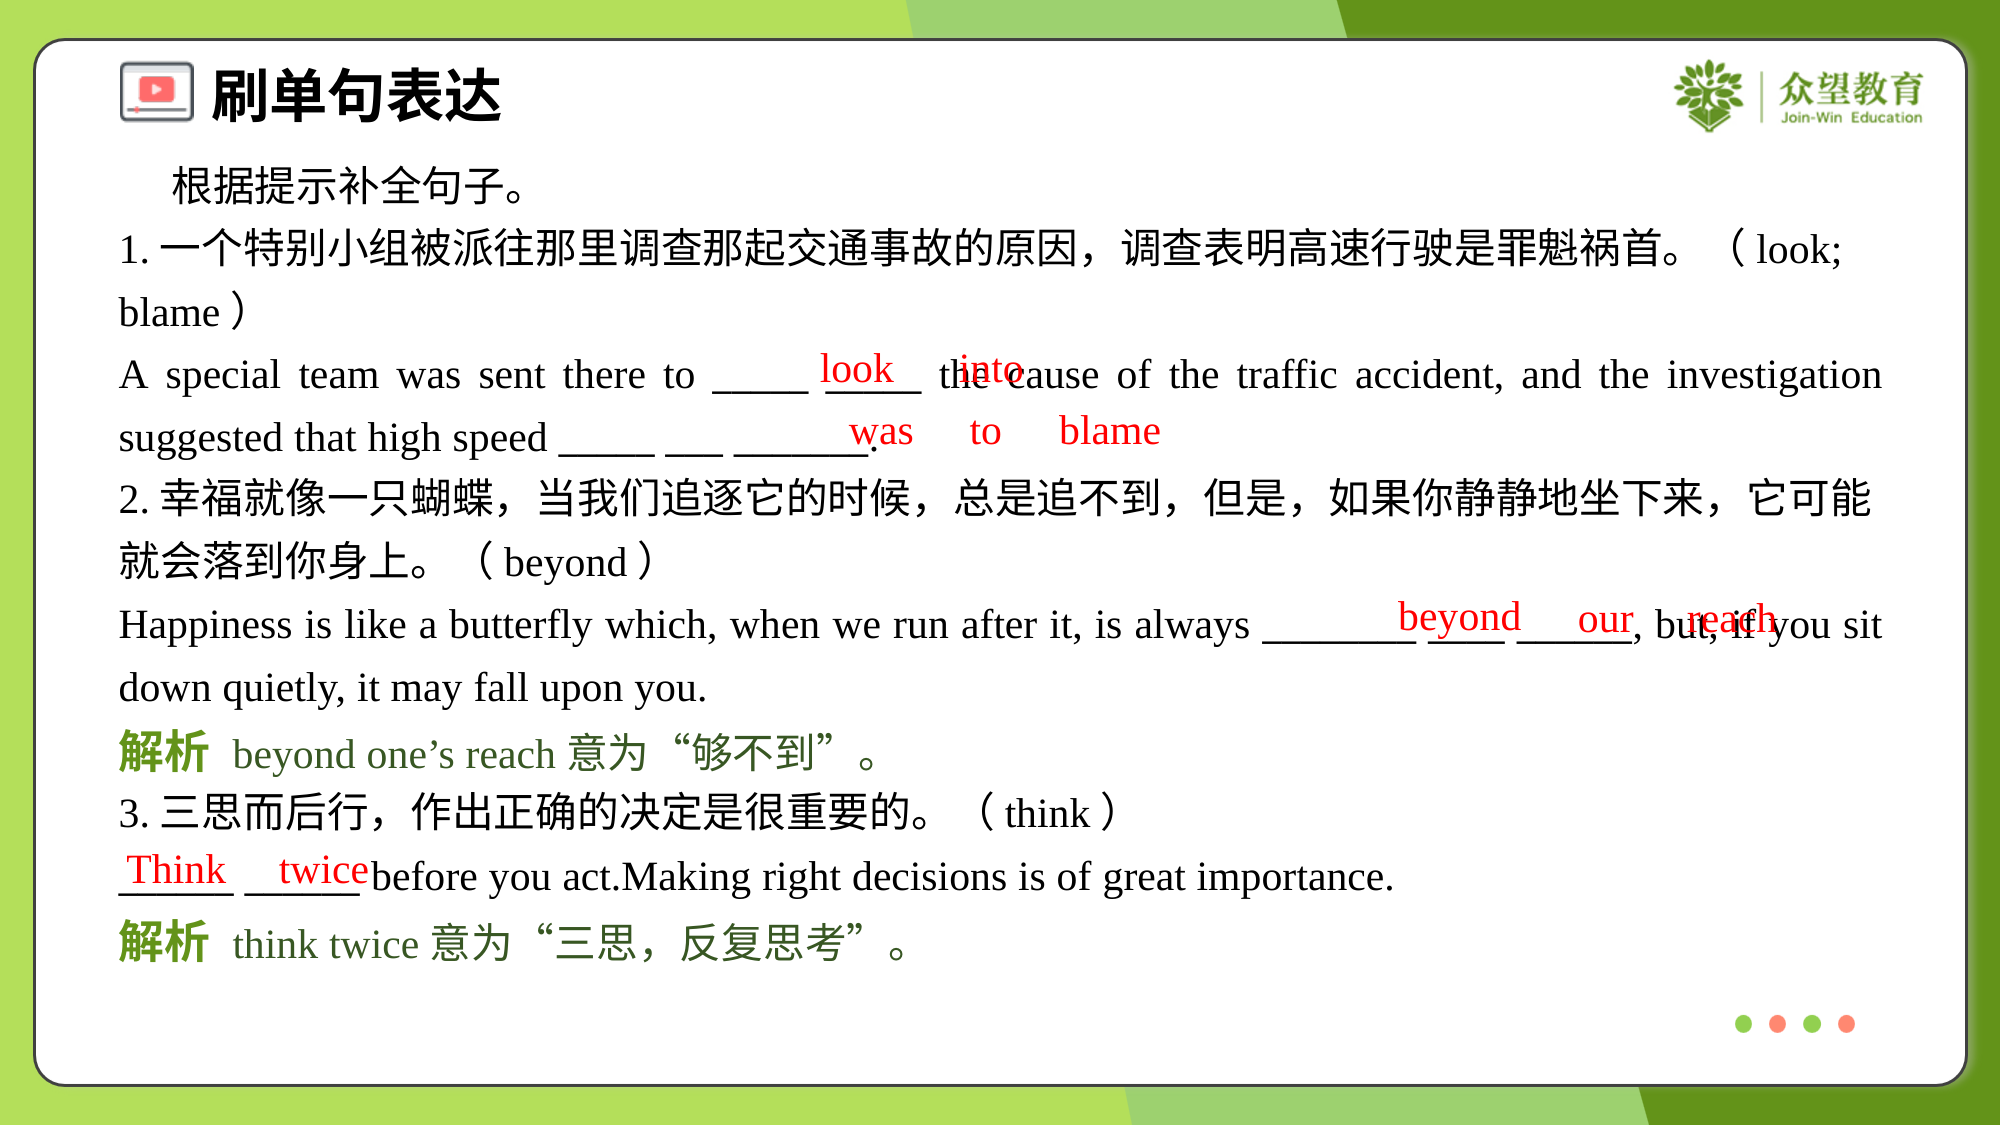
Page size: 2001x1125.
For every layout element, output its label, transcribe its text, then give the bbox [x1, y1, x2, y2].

text_box blame [1054, 390, 1166, 449]
text_box reach [1682, 578, 1782, 636]
text_box twice [274, 829, 374, 888]
text_box 解析 beyond one’s reach意为“够不到”。 [118, 709, 1883, 771]
text_box our [1573, 578, 1639, 636]
text_box was [844, 390, 919, 449]
picture [0, 0, 2000, 1125]
text_box 2.幸福就像一只蝴蝶，当我们追逐它的时候，总是追不到，但是，如果你静静地坐下来，它可能就会落到你身上。（beyond） Happiness is like a butterfly which, when we run after it, is always ________ ____ ______, but, if you sit down quietly, it may fall upon you. [118, 459, 1883, 705]
text_box 3.三思而后行，作出正确的决定是很重要的。（think） ______ ______ before you act.Making right decisions is of great importance. [118, 773, 1883, 893]
text_box 解析 think twice意为“三思，反复思考”。 [118, 898, 1883, 961]
text_box Think [122, 829, 231, 888]
text_box 1.一个特别小组被派往那里调查那起交通事故的原因，调查表明高速行驶是罪魁祸首。（look; blame） A special team was sent there to _____ _____ the cause of the traffic accident, and the investigation suggested that high speed _____ ___ _______. [118, 209, 1883, 455]
text_box into [954, 328, 1029, 386]
text_box beyond [1393, 576, 1526, 634]
text_box to [965, 390, 1007, 449]
text_box 根据提示补全句子。 [118, 146, 1883, 204]
text_box look [815, 328, 899, 386]
